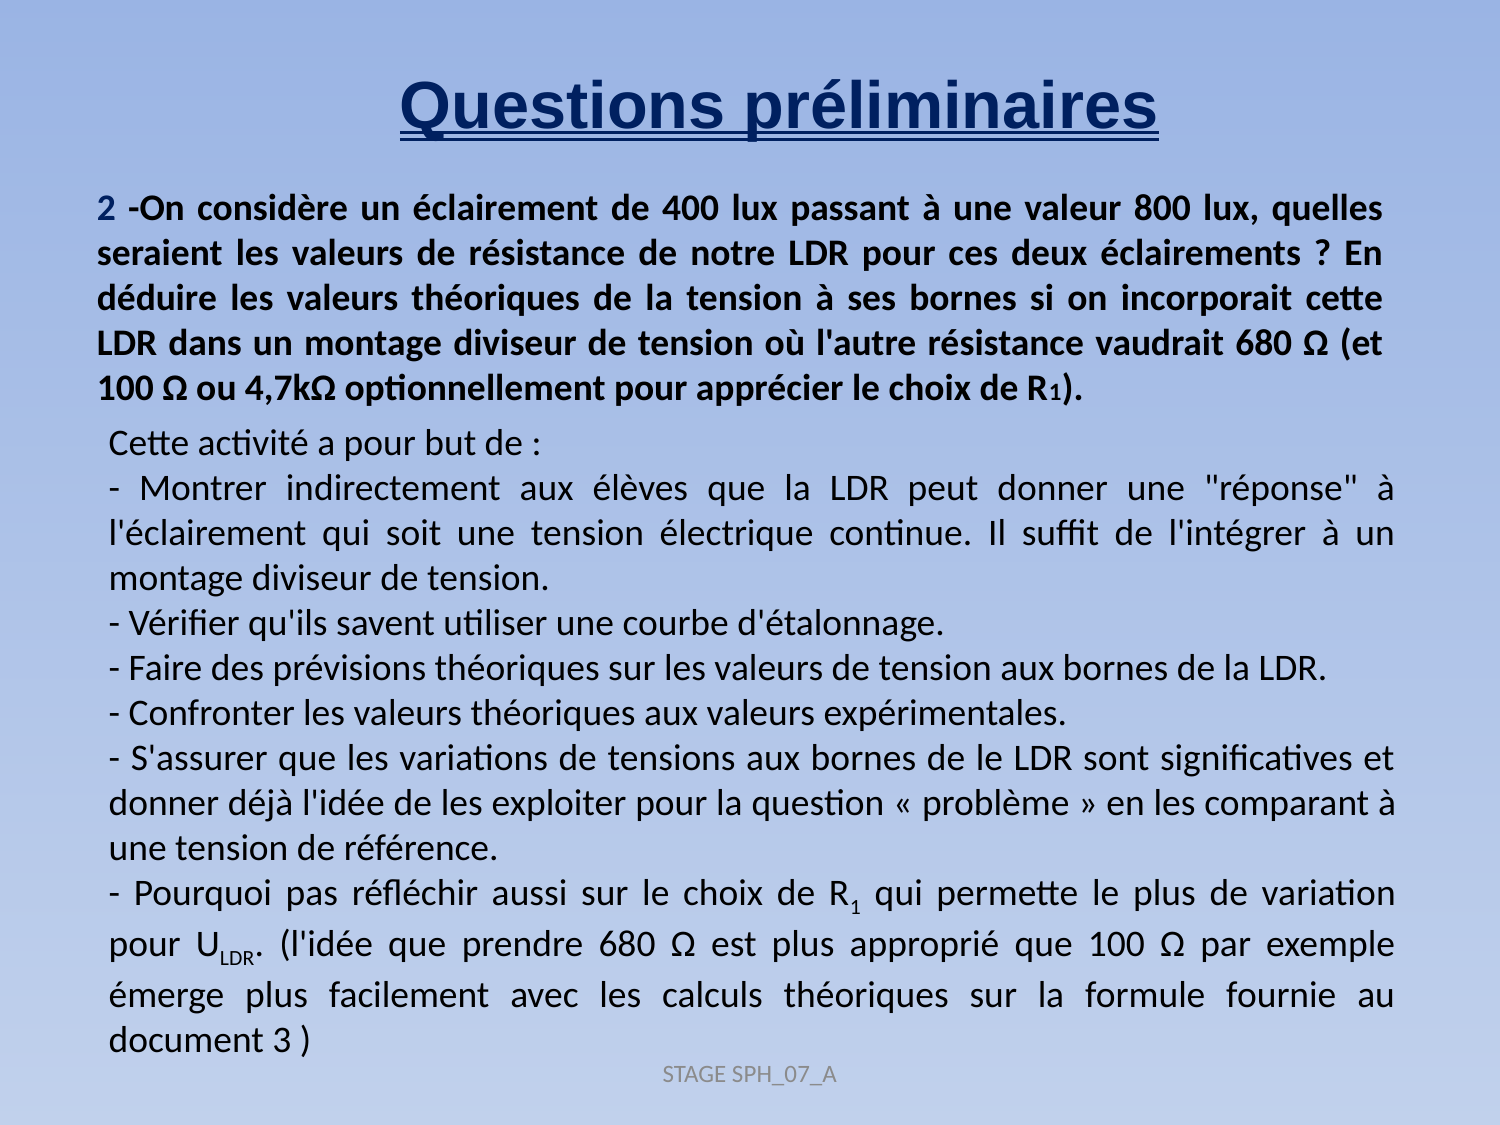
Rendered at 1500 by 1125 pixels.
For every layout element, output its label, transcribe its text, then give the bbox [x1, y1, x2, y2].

text_box Cette activité a pour but de : - Montrer indirectement aux élèves que la LDR peut donner une "réponse" à l'éclairement qui soit une tension électrique continue. Il suffit de l'intégrer à un montage diviseur de tension. - Vérifier qu'ils savent utiliser une courbe d'étalonnage. - Faire des prévisions théoriques sur les valeurs de tension aux bornes de la LDR. - Confronter les valeurs théoriques aux valeurs expérimentales. - S'assurer que les variations de tensions aux bornes de le LDR sont significatives et donner déjà l'idée de les exploiter pour la question « problème » en les comparant à une tension de référence. - Pourquoi pas réfléchir aussi sur le choix de R1 qui permette le plus de variation pour ULDR. (l'idée que prendre 680 Ω est plus approprié que 100 Ω par exemple émerge plus facilement avec les calculs théoriques sur la formule fournie au document 3 ) [93, 410, 1412, 1113]
text_box 2 -On considère un éclairement de 400 lux passant à une valeur 800 lux, quelles seraient les valeurs de résistance de notre LDR pour ces deux éclairements ? En déduire les valeurs théoriques de la tension à ses bornes si on incorporait cette LDR dans un montage diviseur de tension où l'autre résistance vaudrait 680 Ω (et 100 Ω ou 4,7kΩ optionnellement pour apprécier le choix de R1). [82, 175, 1400, 416]
text_box Questions préliminaires [171, 54, 1388, 150]
